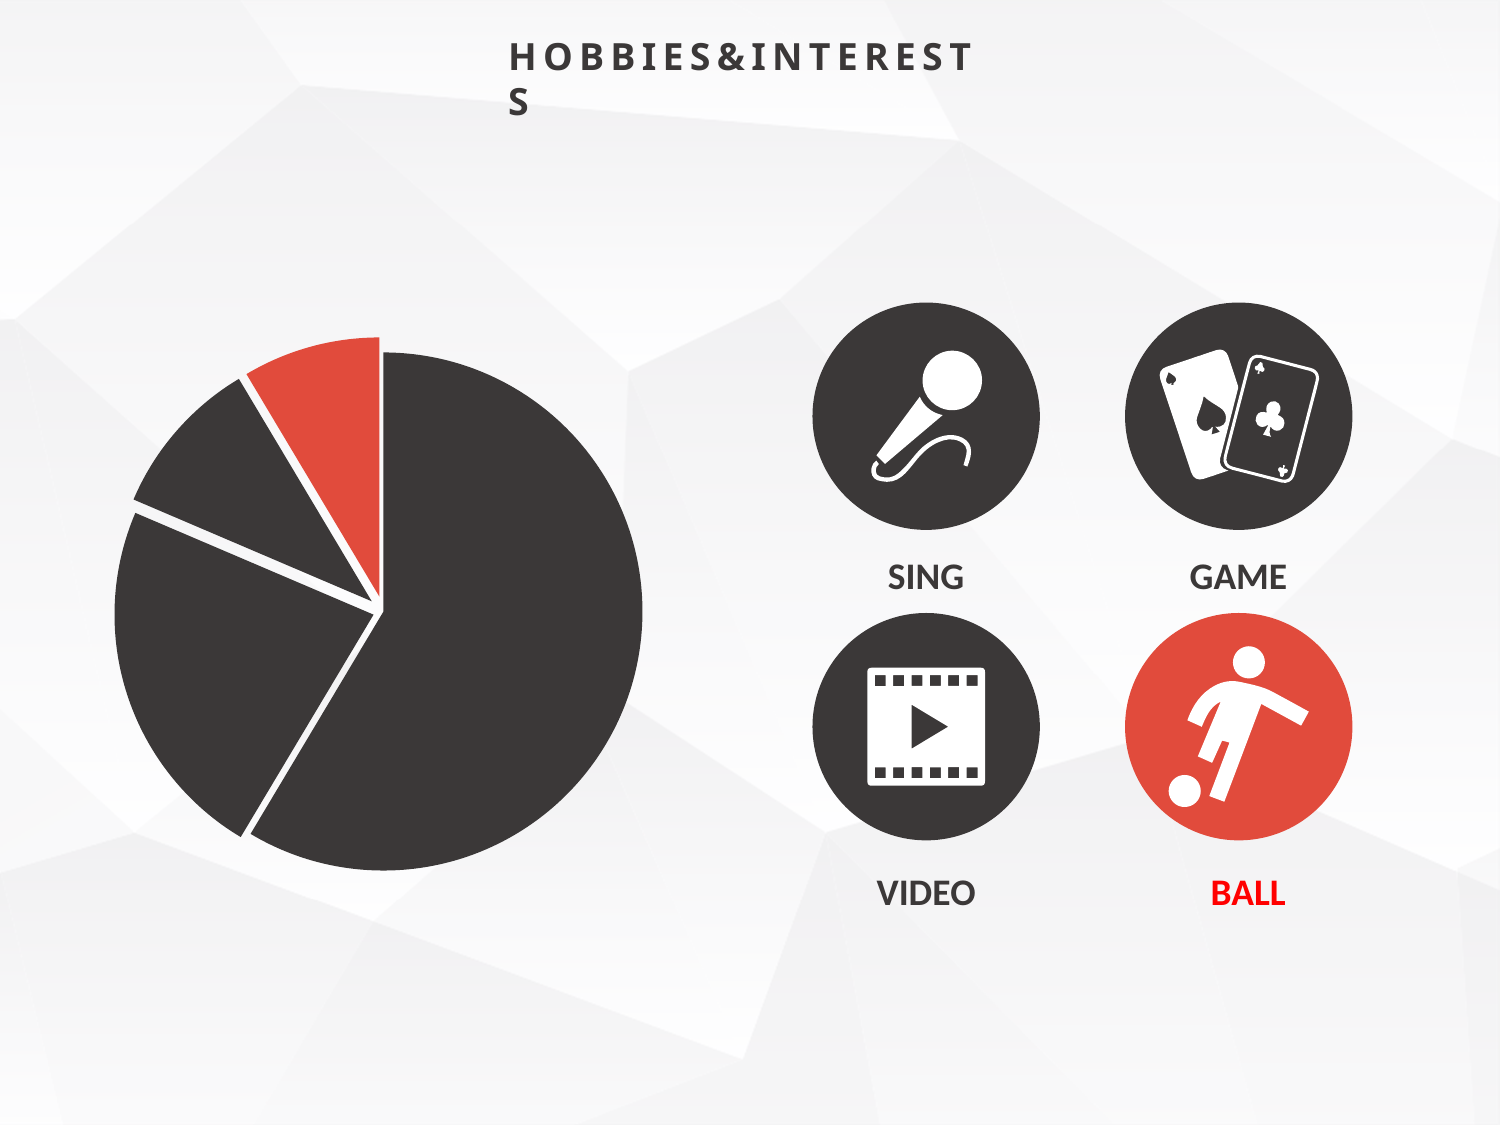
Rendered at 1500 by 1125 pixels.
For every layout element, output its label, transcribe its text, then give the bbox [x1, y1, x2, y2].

text_box HOBBIES&INTERESTS [493, 25, 1007, 131]
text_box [0, 302, 1353, 921]
picture [0, 0, 1500, 1125]
